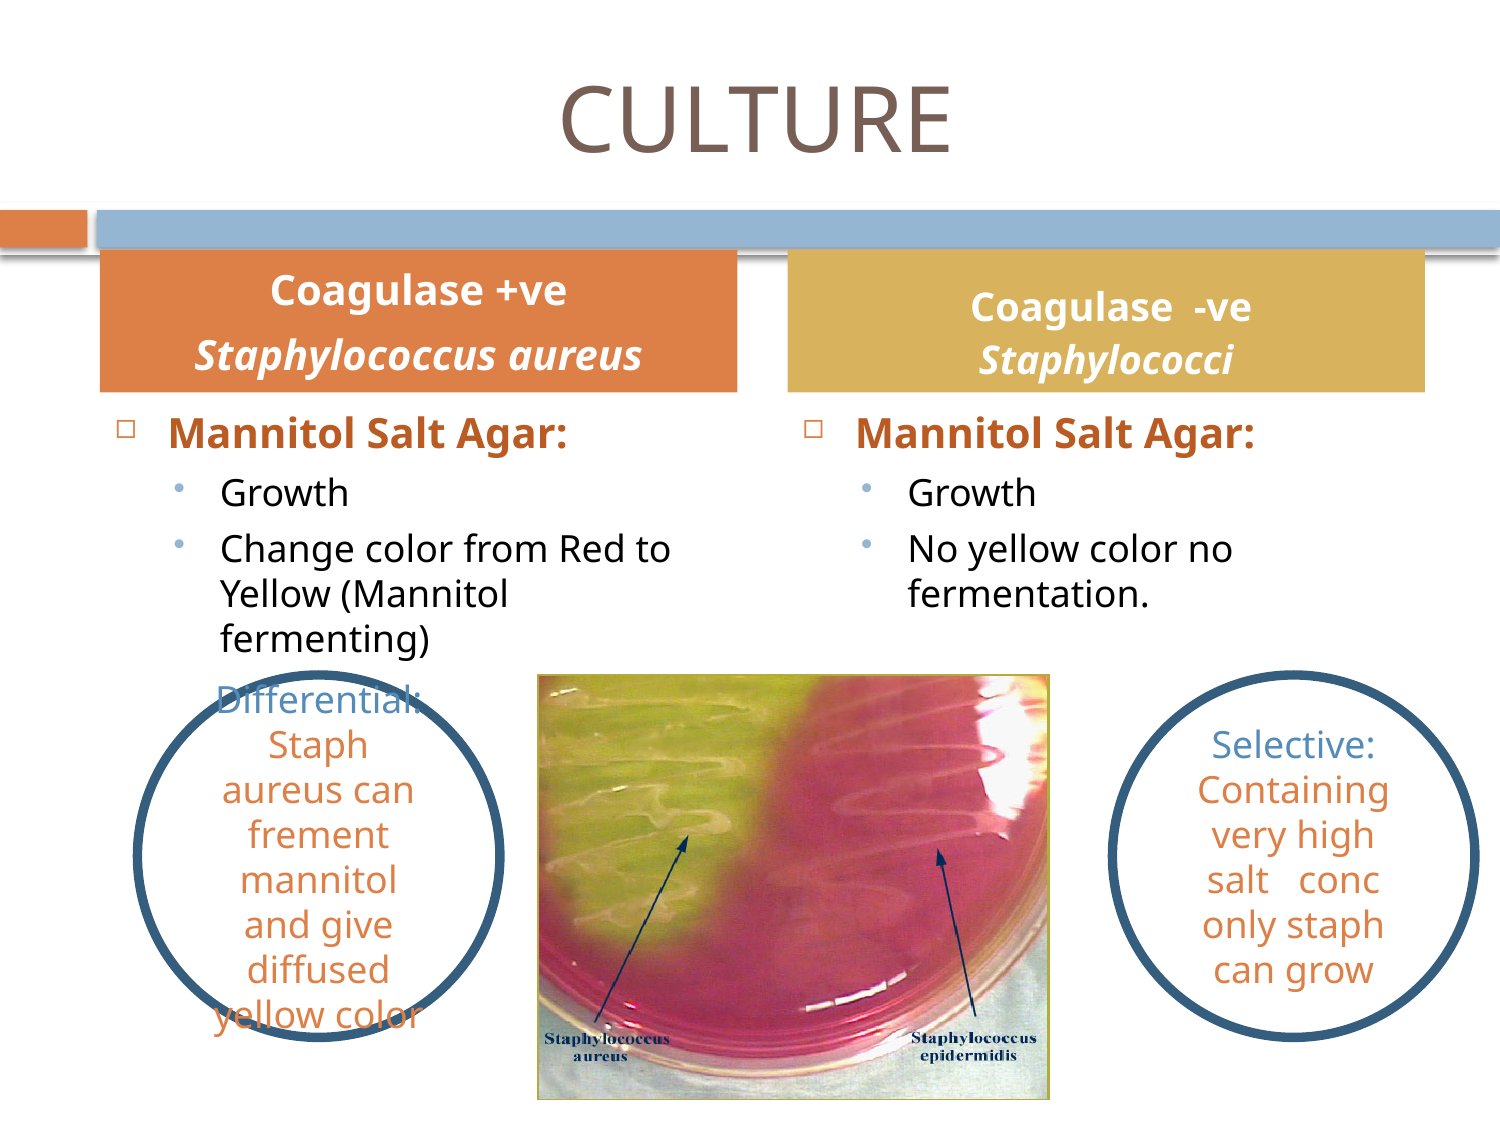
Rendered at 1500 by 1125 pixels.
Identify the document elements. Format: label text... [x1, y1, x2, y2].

picture [537, 674, 1051, 1101]
list Coagulase -ve Staphylococci [787, 249, 1425, 393]
list Mannitol Salt Agar: Growth No yellow color no fermentation. [787, 399, 1425, 988]
text_box Differential: Staph aureus can frement mannitol and give diffused yellow color [135, 673, 502, 1039]
list Coagulase +ve Staphylococcus aureus [99, 249, 738, 393]
list Mannitol Salt Agar: Growth Change color from Red to Yellow (Mannitol fermenting) [99, 399, 738, 988]
text_box Selective: Containing very high salt conc only staph can grow [1110, 673, 1477, 1039]
title CULTURE [87, 44, 1425, 188]
